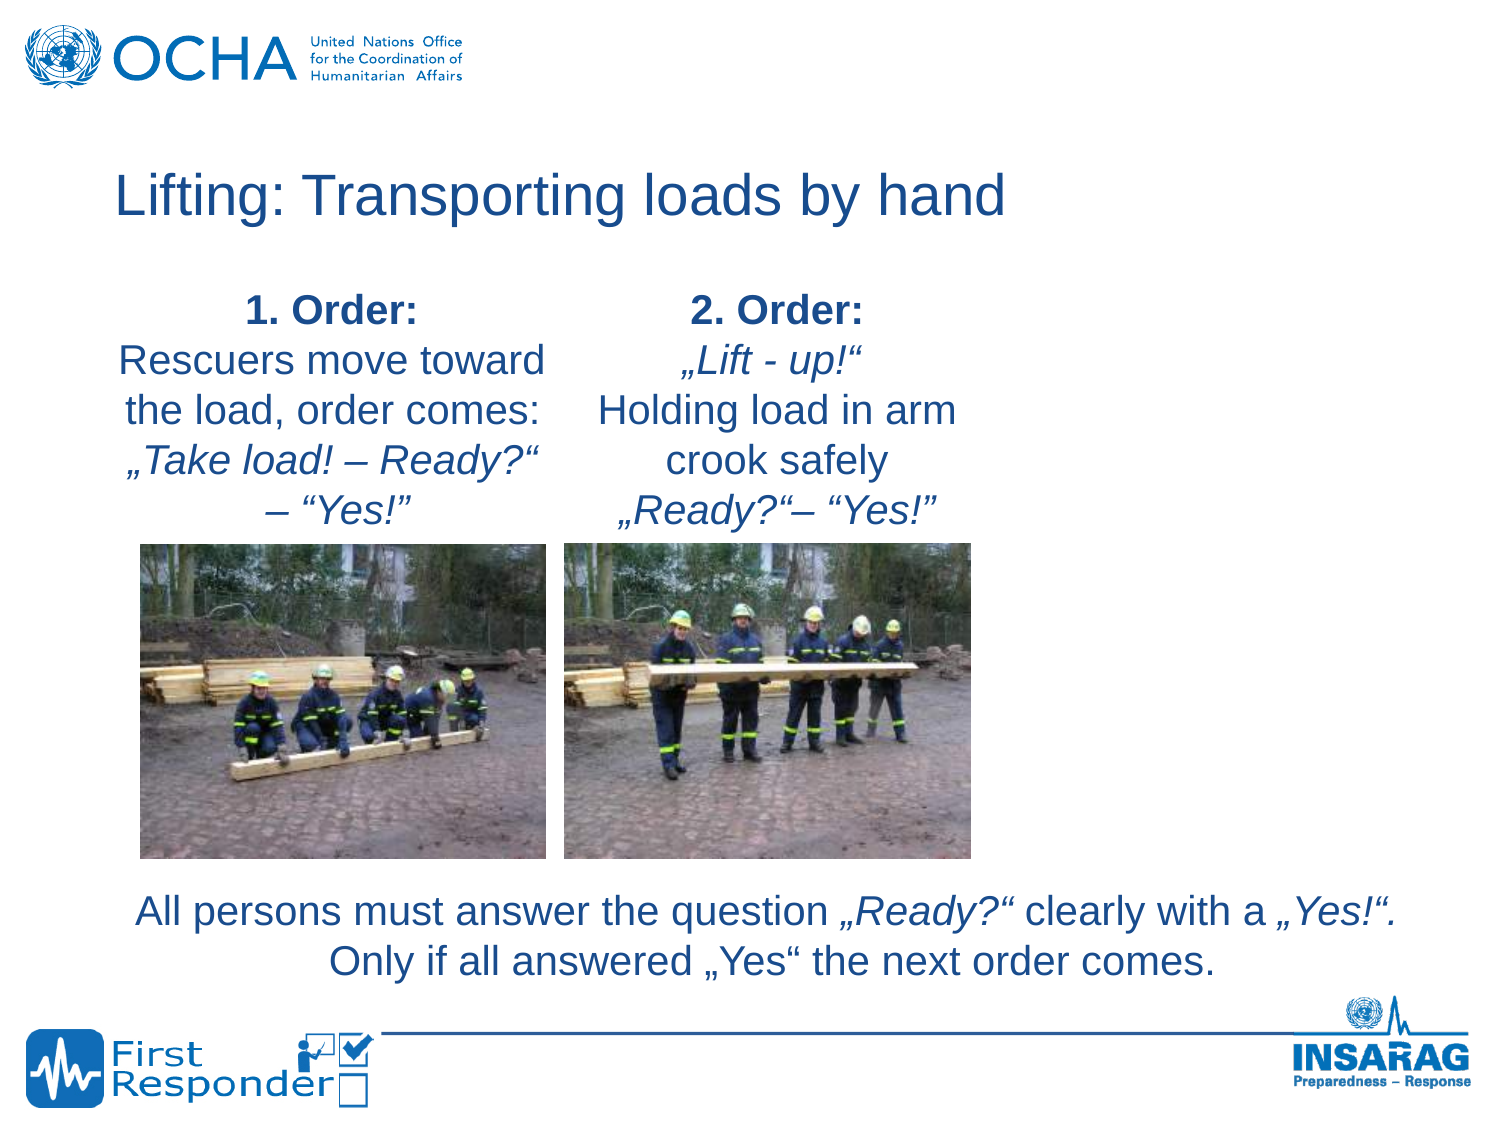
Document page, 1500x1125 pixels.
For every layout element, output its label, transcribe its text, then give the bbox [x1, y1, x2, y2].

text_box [99, 274, 1438, 993]
picture [24, 1024, 375, 1113]
text_box Lifting: Transporting loads by hand [99, 149, 1375, 235]
picture [1287, 995, 1471, 1094]
